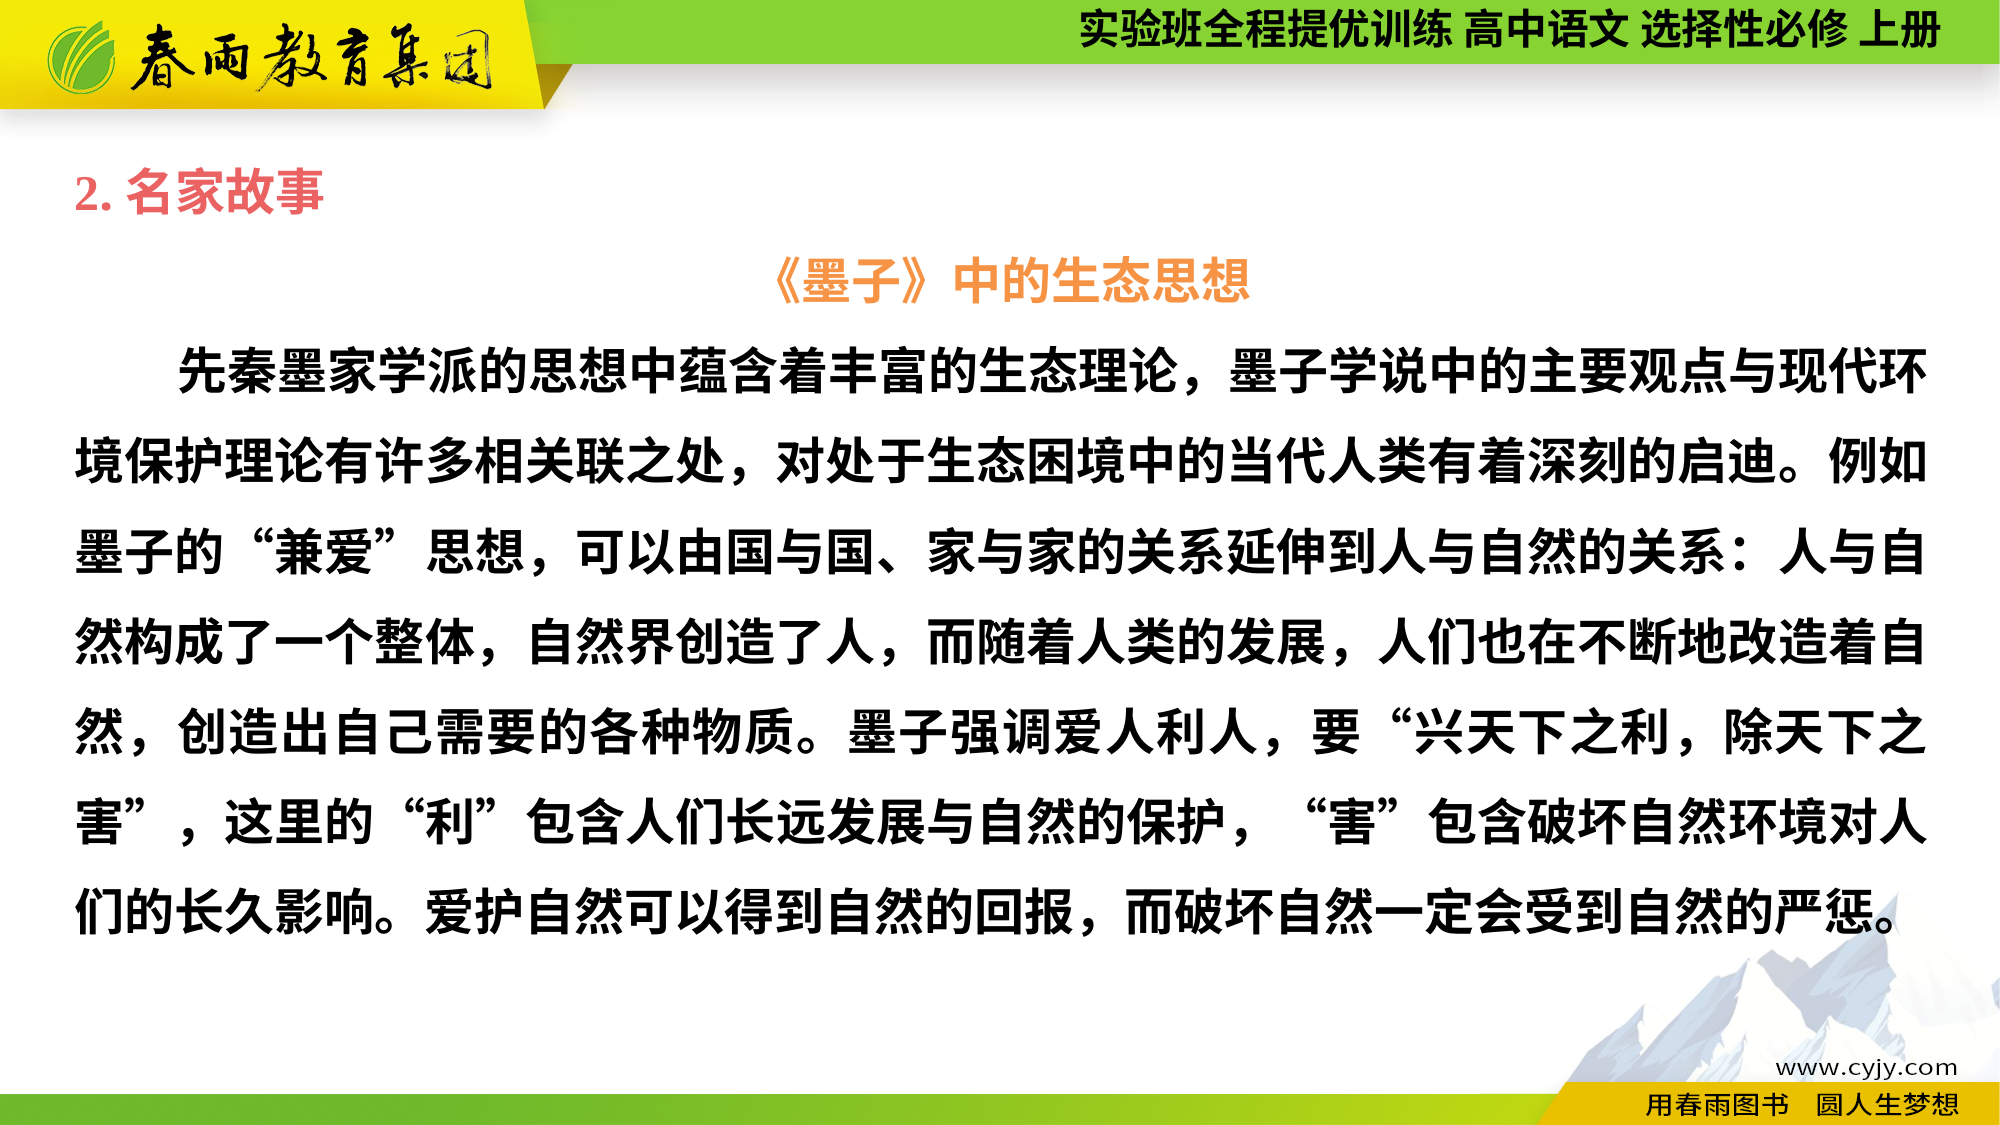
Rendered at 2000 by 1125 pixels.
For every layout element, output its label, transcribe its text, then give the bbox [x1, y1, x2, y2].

list 2.名家故事 《墨子》中的生态思想 先秦墨家学派的思想中蕴含着丰富的生态理论，墨子学说中的主要观点与现代环境保护理论有许多相关联之处，对处于生态困境中的当代人类有着深刻的启迪。例如墨子的“兼爱”思想，可以由国与国、家与家的关系延伸到人与自然的关系：人与自然构成了一个整体，自然界创造了人，而随着人类的发展，人们也在不断地改造着自然，创造出自己需要的各种物质。墨子强调爱人利人，要“兴天下之利，除天下之害”，这里的“利”包含人们长远发展与自然的保护，“害”包含破坏自然环境对人们的长久影响。爱护自然可以得到自然的回报，而破坏自然一定会受到自然的严惩。 [59, 122, 1944, 1035]
picture [0, 0, 2000, 1125]
